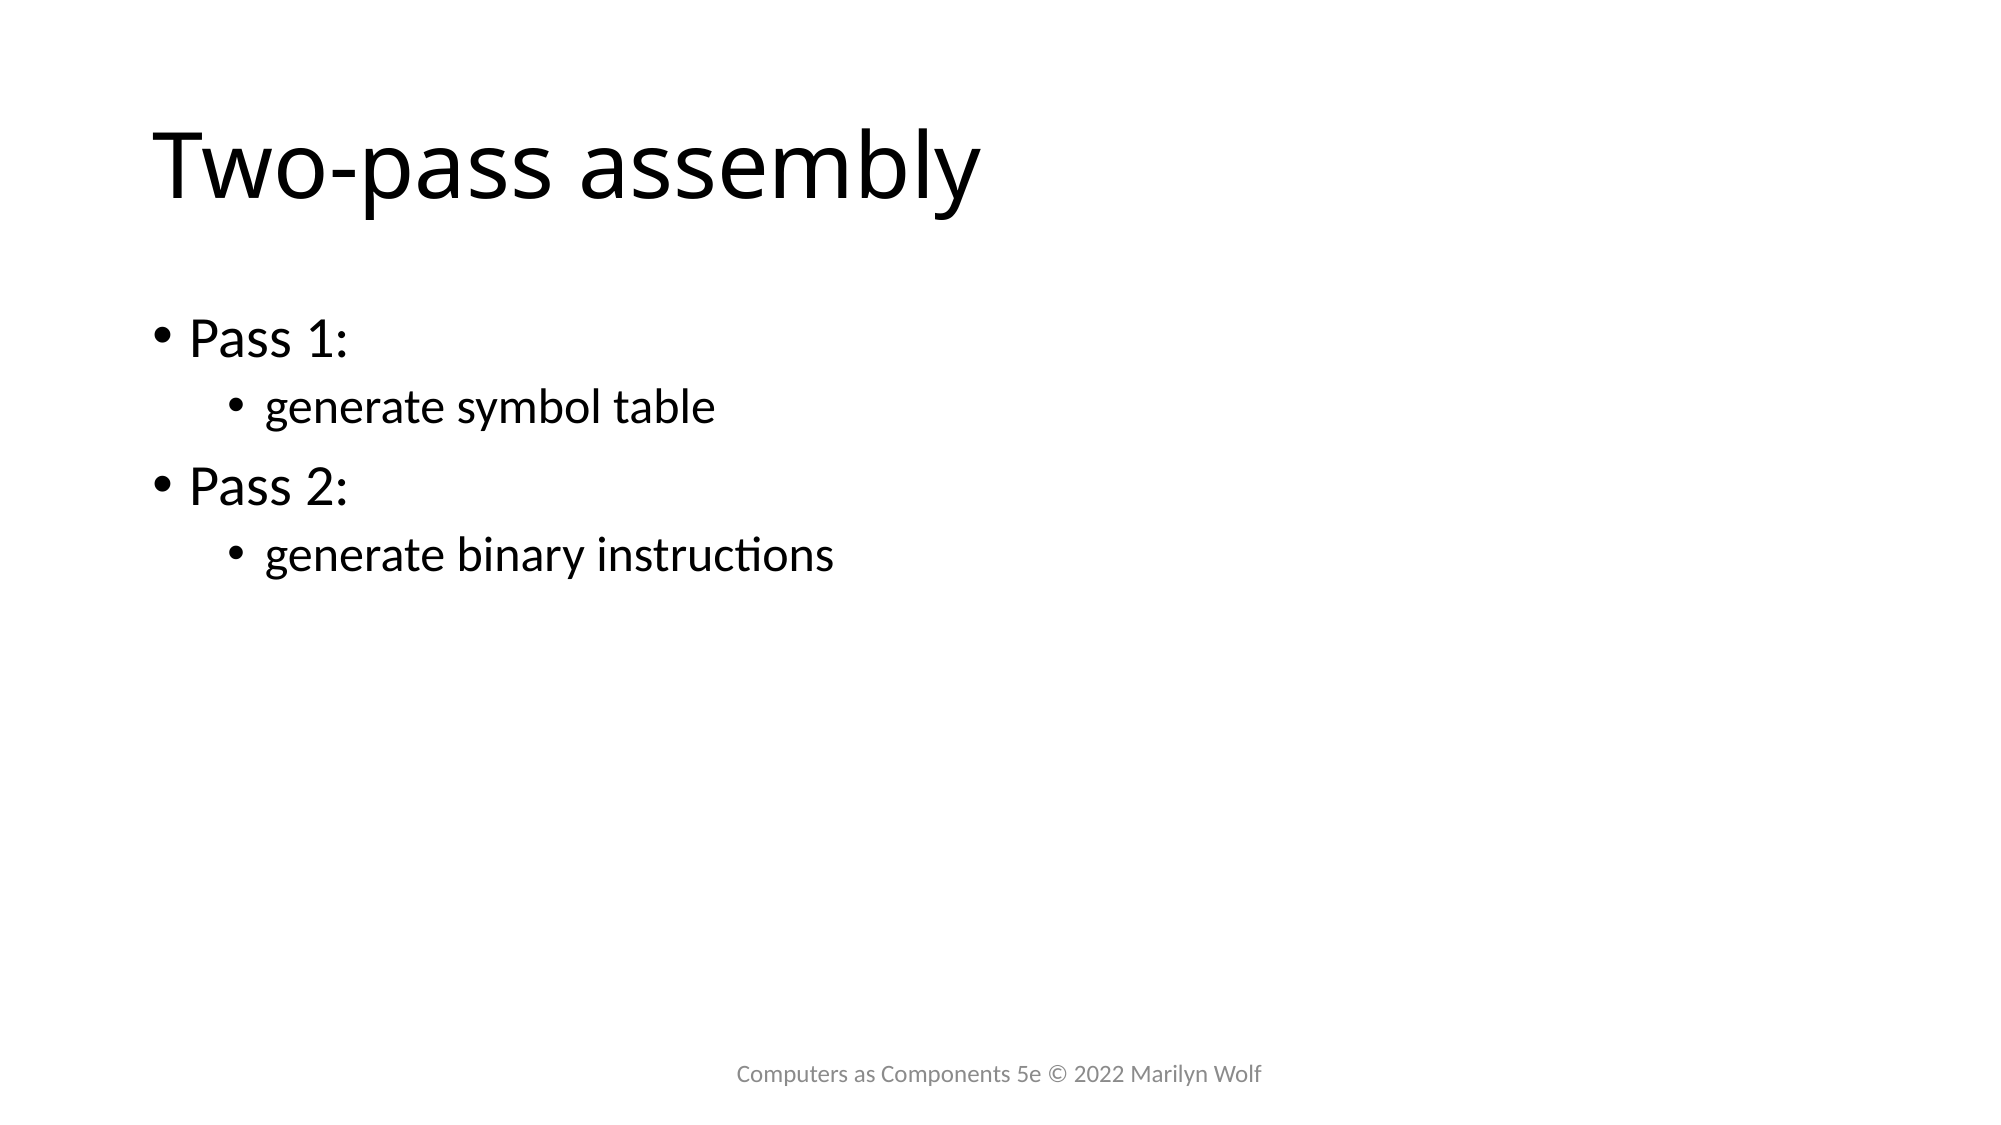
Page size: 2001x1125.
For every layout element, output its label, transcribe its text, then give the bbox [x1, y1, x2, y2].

list Pass 1: generate symbol table Pass 2: generate binary instructions [137, 299, 1863, 1014]
footer Computers as Components 5e © 2022 Marilyn Wolf [662, 1042, 1338, 1103]
title Two-pass assembly [137, 59, 1863, 278]
